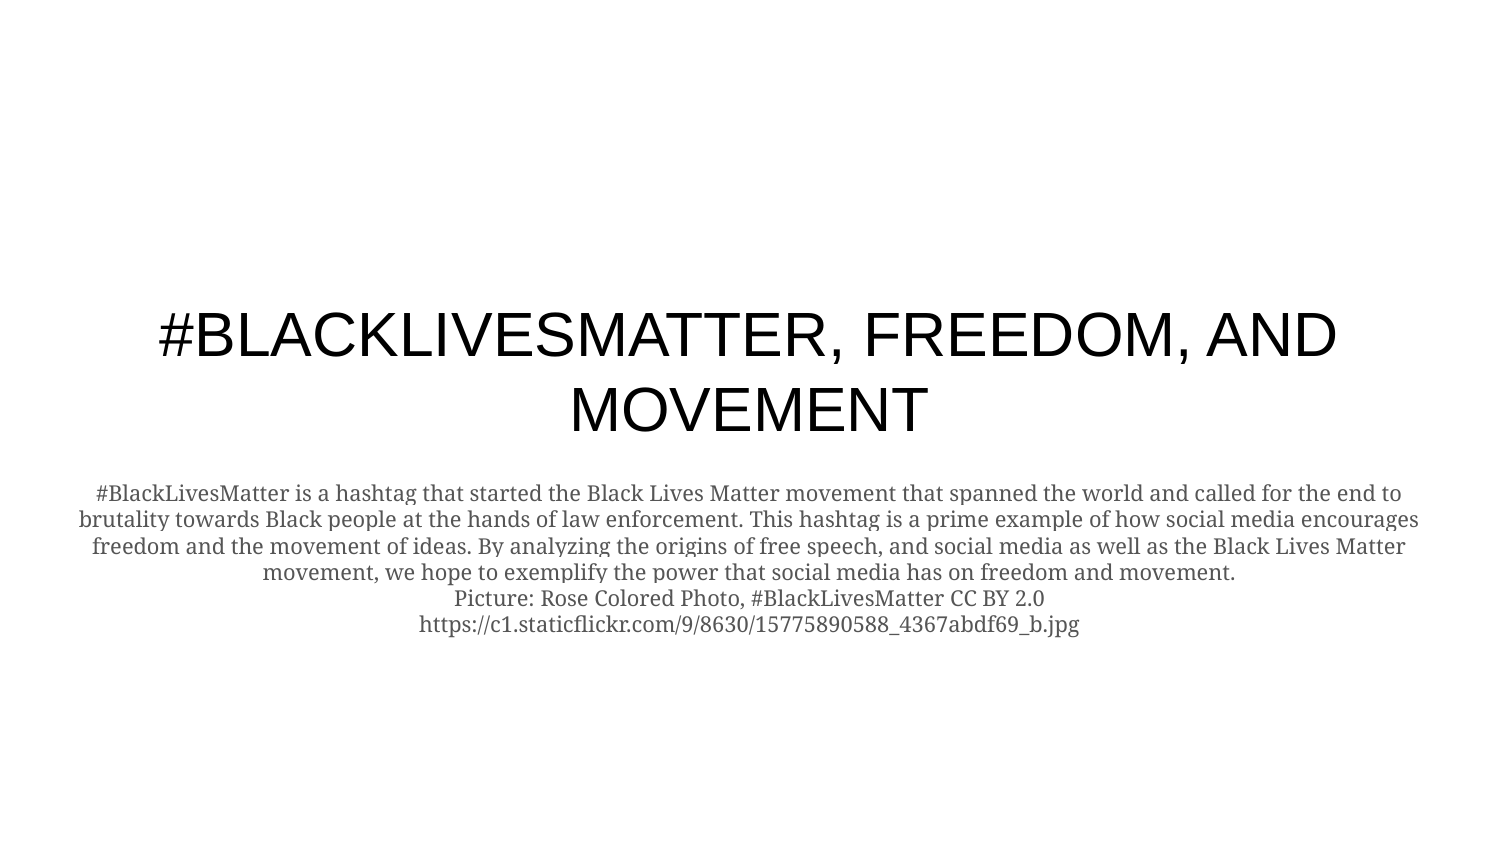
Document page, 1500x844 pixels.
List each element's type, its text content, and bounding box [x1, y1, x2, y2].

subtitle #BlackLivesMatter is a hashtag that started the Black Lives Matter movement that spanned the world and called for the end to brutality towards Black people at the hands of law enforcement. This hashtag is a prime example of how social media encourages freedom and the movement of ideas. By analyzing the origins of free speech, and social media as well as the Black Lives Matter movement, we hope to exemplify the power that social media has on freedom and movement. Picture: Rose Colored Photo, #BlackLivesMatter CC BY 2.0 https://c1.staticflickr.com/9/8630/15775890588_4367abdf69_b.jpg [51, 464, 1449, 595]
title #BLACKLIVESMATTER, FREEDOM, AND MOVEMENT [51, 122, 1449, 459]
